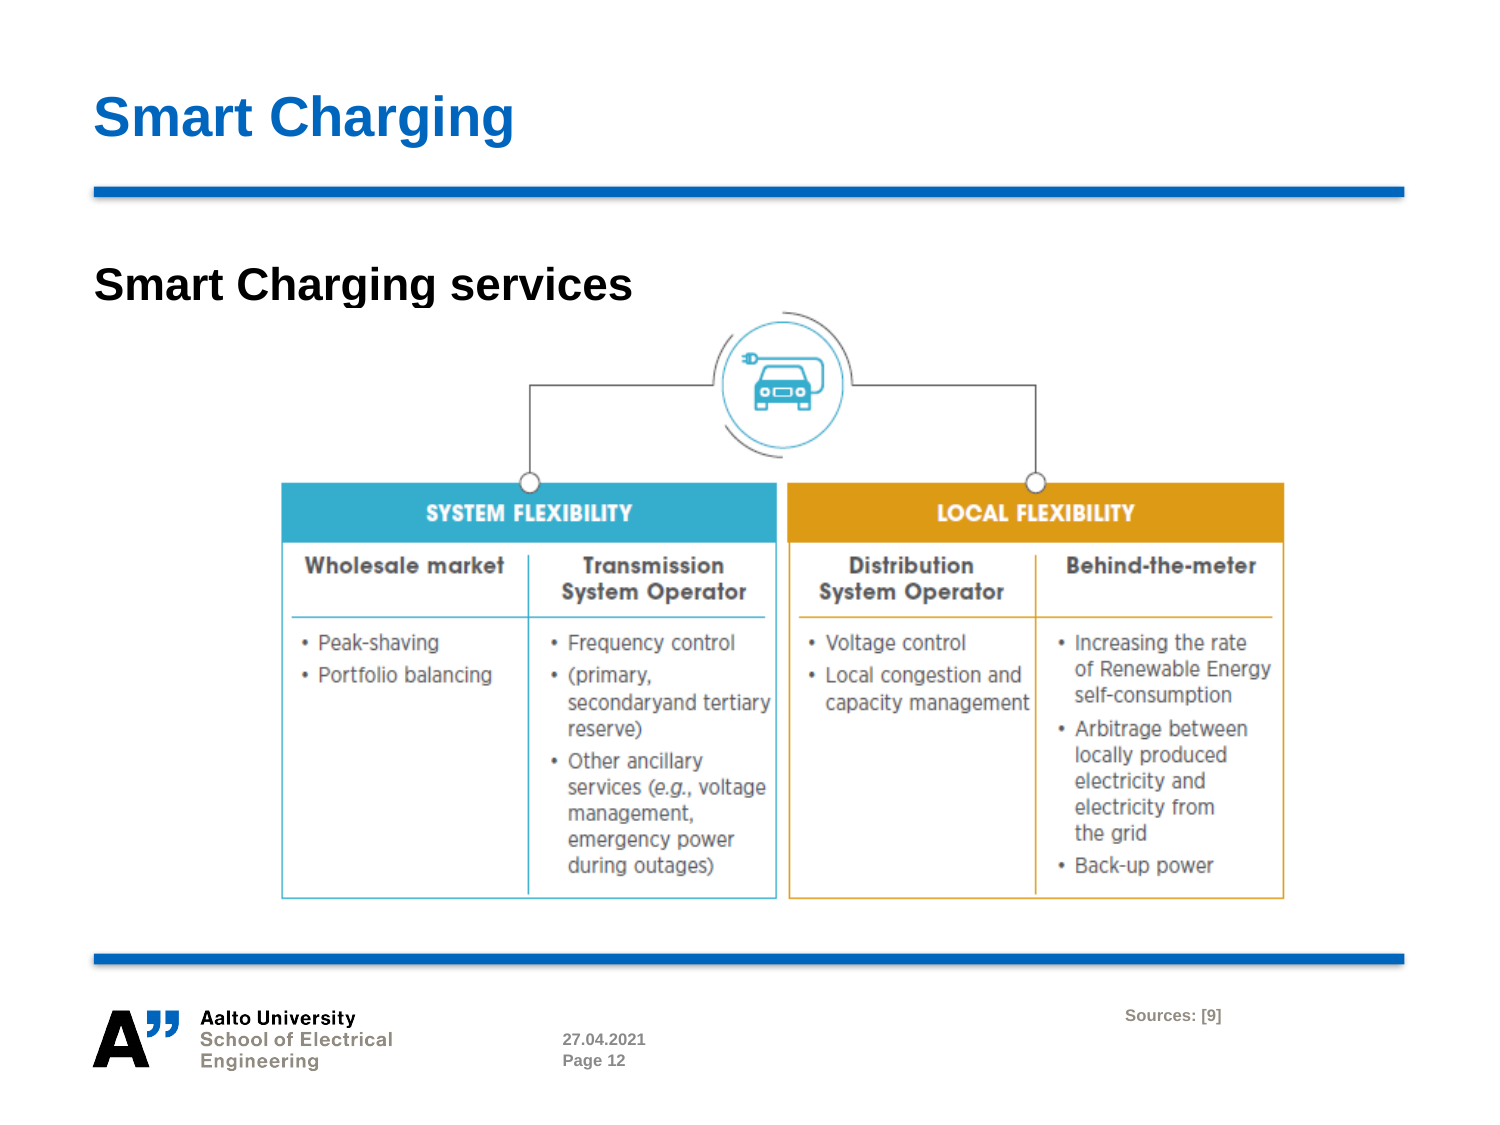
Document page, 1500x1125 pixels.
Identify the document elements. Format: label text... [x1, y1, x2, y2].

slide_number Page 12 [562, 1050, 816, 1071]
picture [35, 953, 449, 1125]
picture [261, 307, 1308, 930]
list Smart Charging services [93, 228, 1369, 960]
title Smart Charging [93, 80, 1369, 228]
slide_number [562, 1029, 816, 1050]
list Sources: [9] [1125, 1008, 1405, 1071]
